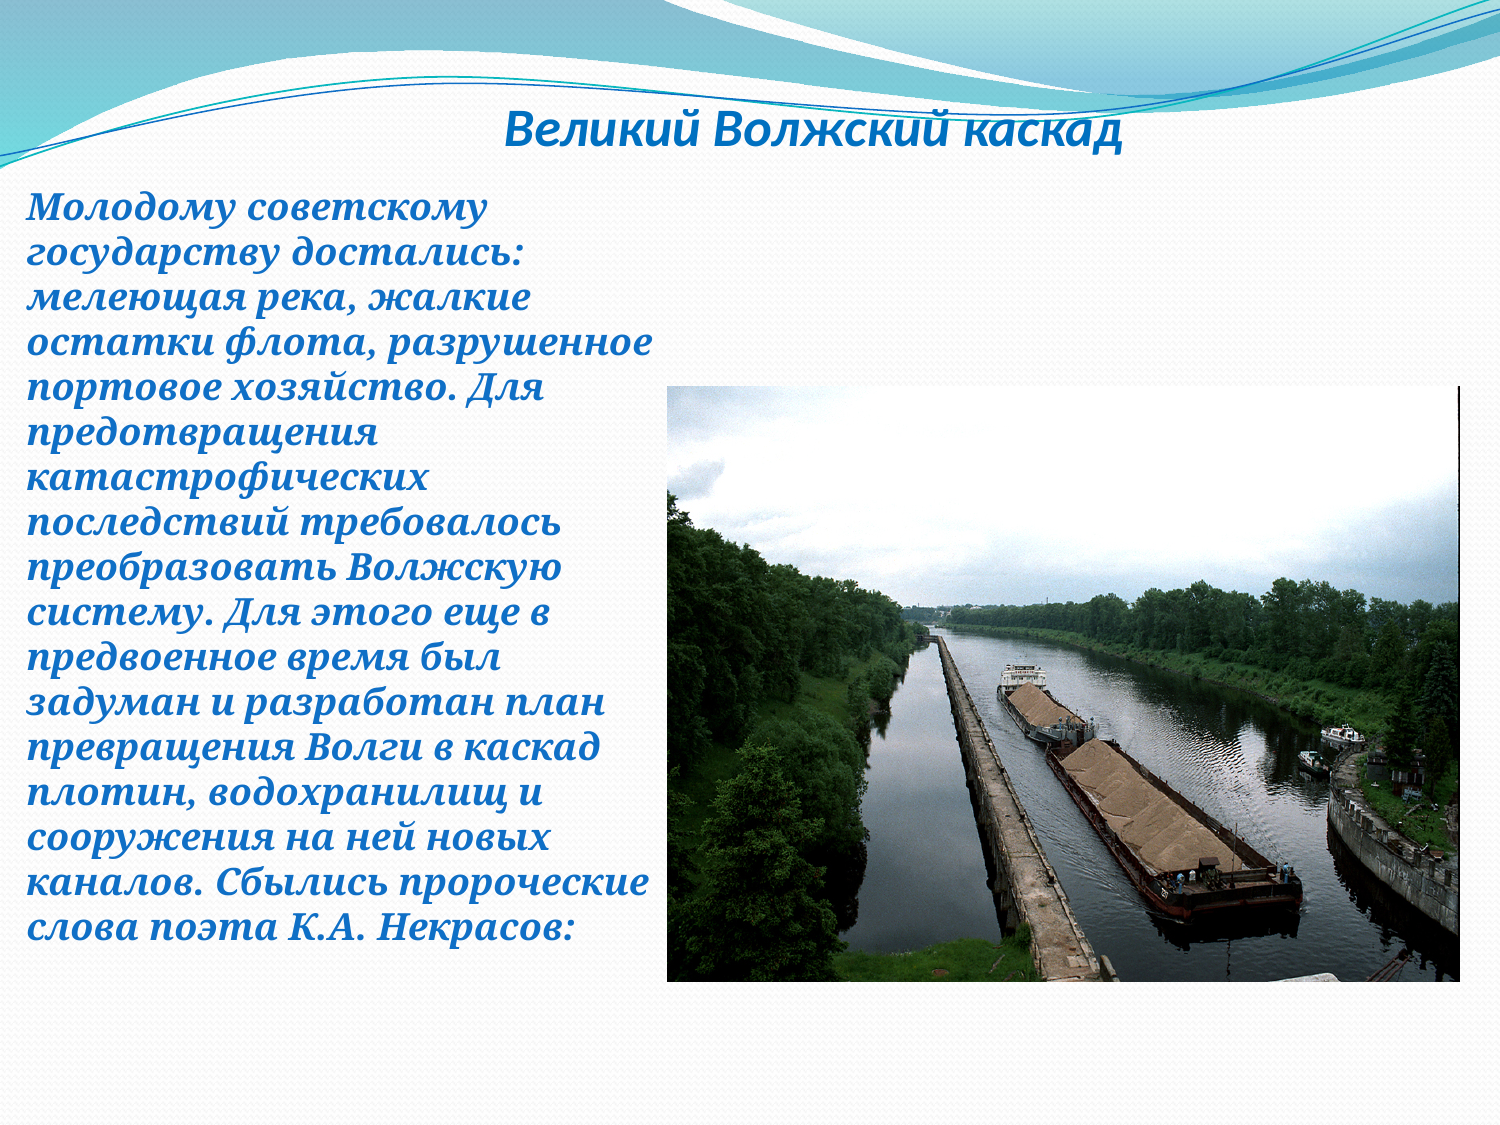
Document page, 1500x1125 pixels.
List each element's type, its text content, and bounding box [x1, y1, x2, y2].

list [667, 386, 1461, 982]
title Великий Волжский каскад [503, 82, 1165, 158]
list Молодому советскому государству достались: мелеющая река, жалкие остатки флота, разрушенное портовое хозяйство. Для предотвращения катастрофических последствий требовалось преобразовать Волжскую систему. Для этого еще в предвоенное время был задуман и разработан план превращения Волги в каскад плотин, водохранилищ и сооружения на ней новых каналов. Сбылись пророческие слова поэта К.А. Некрасов: [23, 175, 668, 1090]
